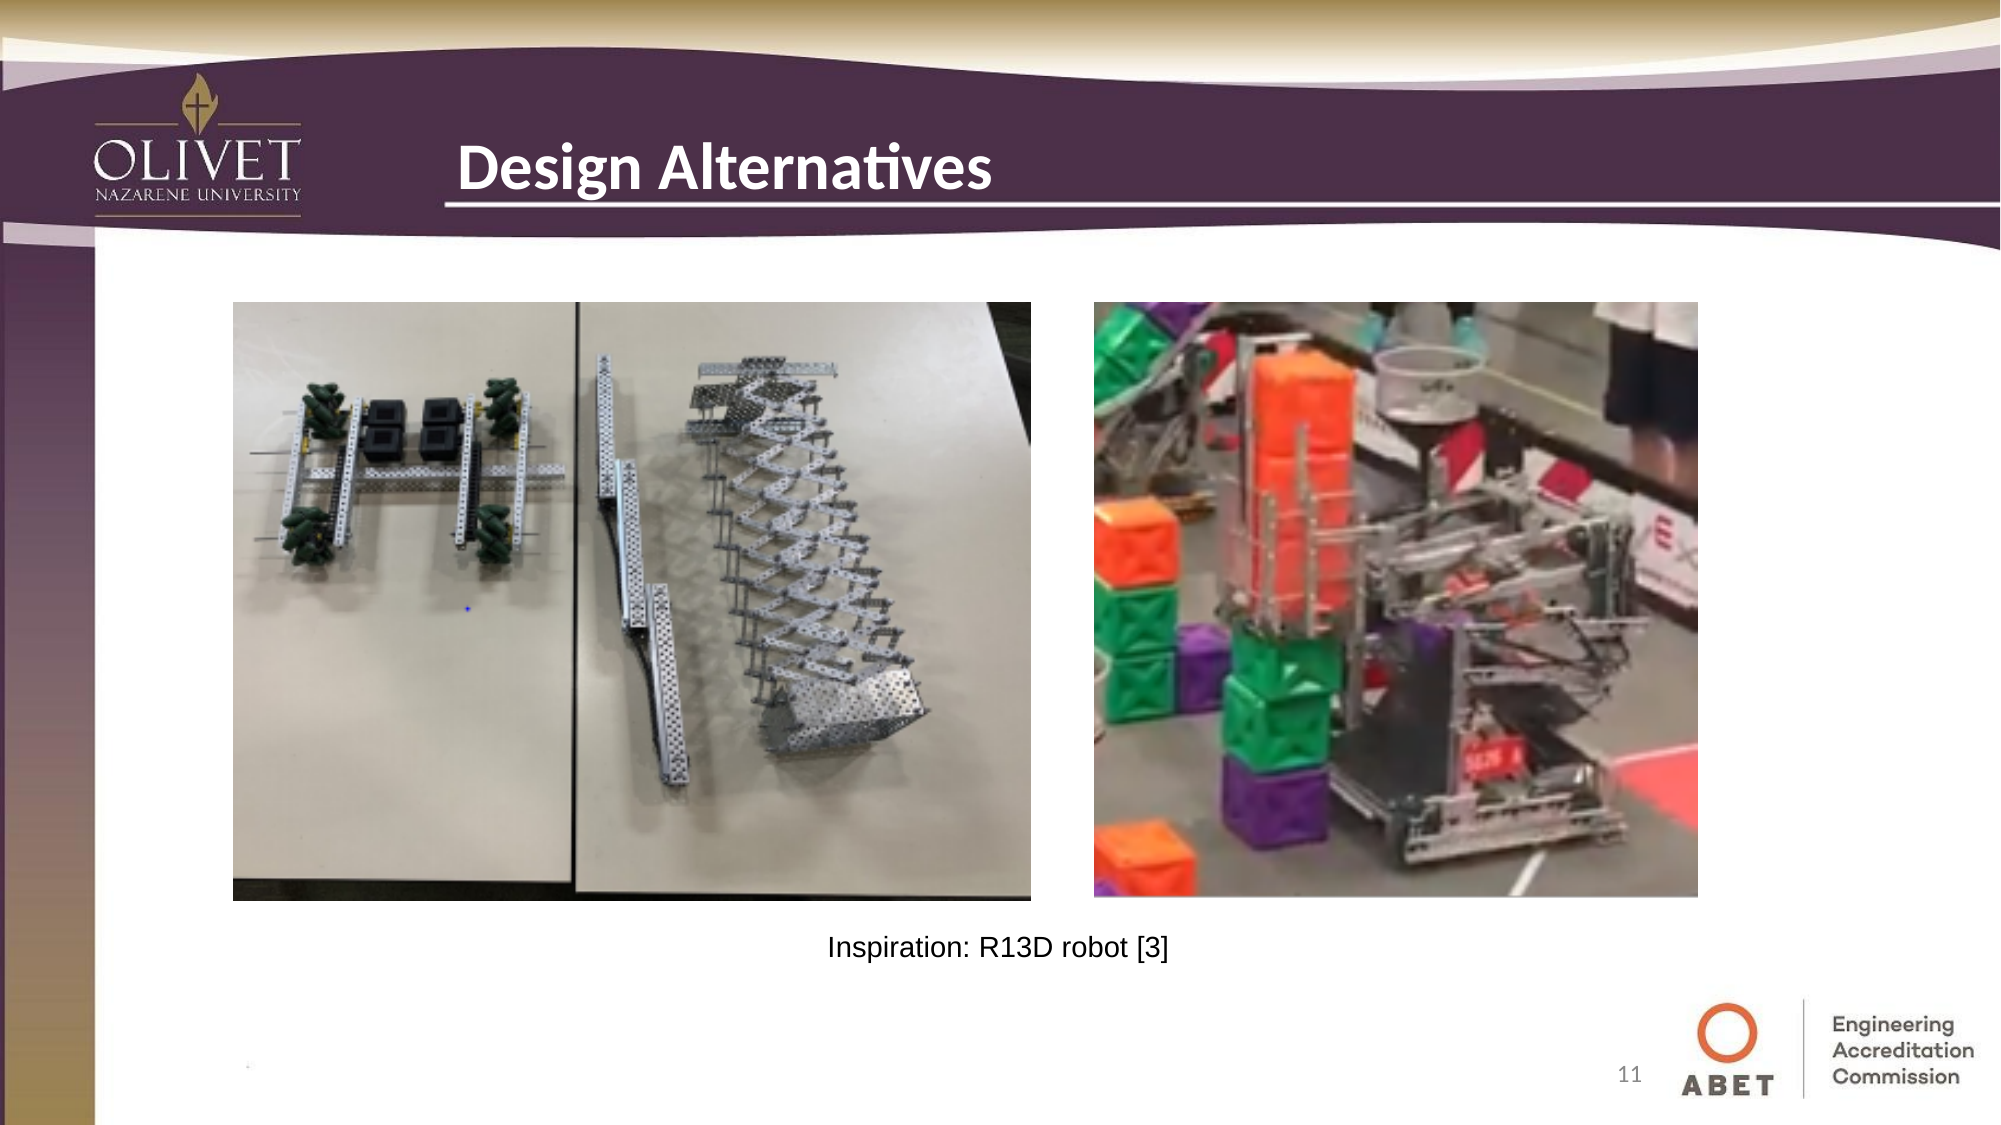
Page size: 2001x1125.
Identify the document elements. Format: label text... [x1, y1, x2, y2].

picture [0, 0, 2001, 1125]
text_box Design Alternatives [442, 59, 1863, 278]
text_box 11 [1412, 1042, 1658, 1103]
text_box Inspiration: R13D robot [3] [137, 299, 1863, 1014]
